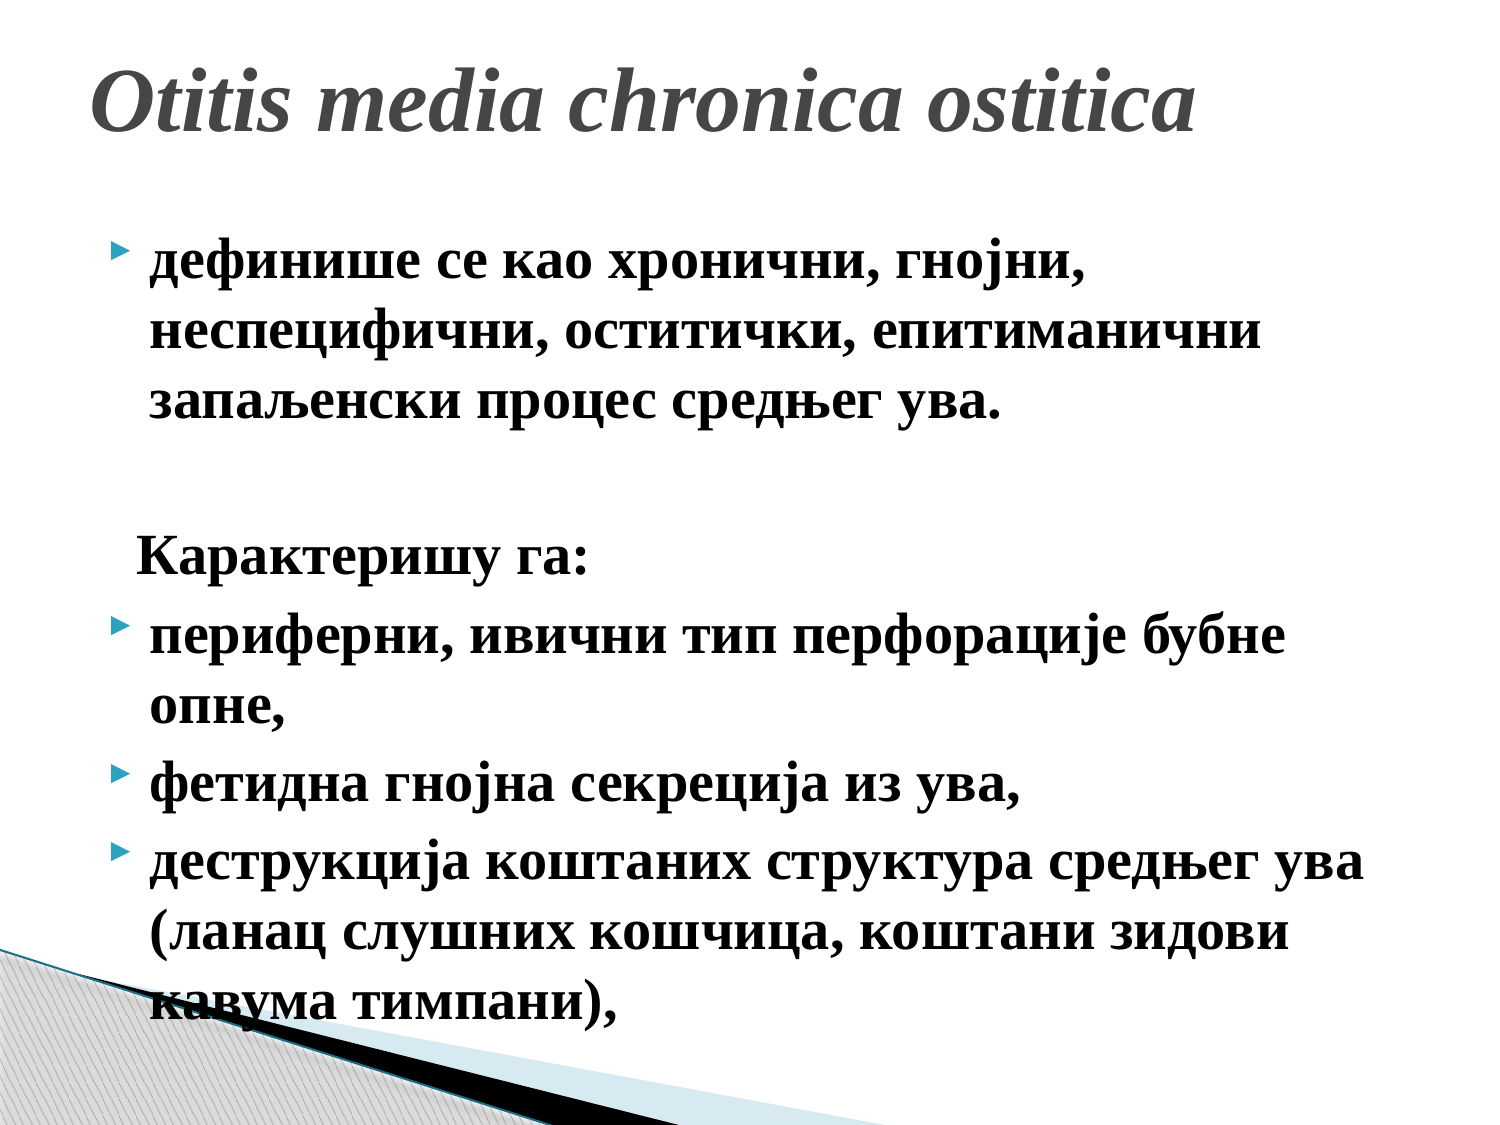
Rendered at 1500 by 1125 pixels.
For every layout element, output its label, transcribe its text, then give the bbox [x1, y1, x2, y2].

list дефинише се као хронични, гнојни, неспецифични, оститички, епитиманични запаљенски процес средњег ува. Карактеришу га: периферни, ивични тип перфорације бубне опне, фетидна гнојна секреција из ува, деструкција коштаних структура средњег ува (ланац слушних кошчица, коштани зидови кавума тимпани), [75, 238, 1425, 1075]
title Otitis media chronica ostitica [75, 62, 1425, 238]
